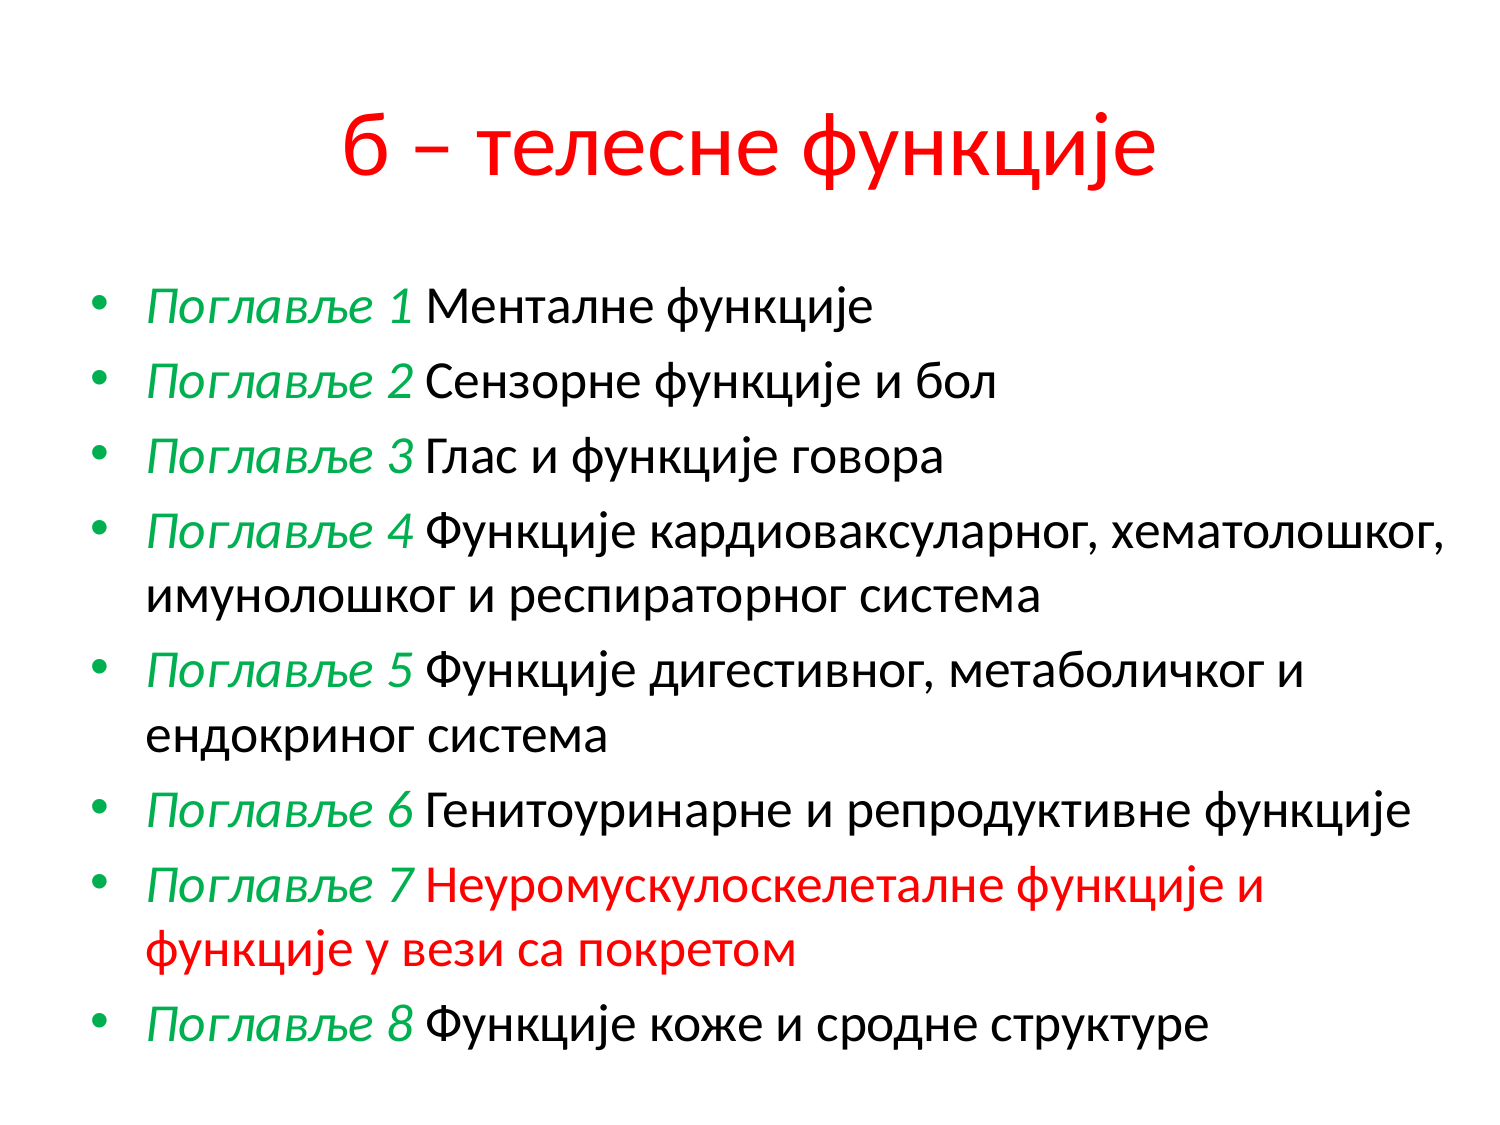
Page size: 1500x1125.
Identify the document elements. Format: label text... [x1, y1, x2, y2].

list Поглавље 1 Менталне функције Поглавље 2 Сензорне функције и бол Поглавље 3 Глас и функције говора Поглавље 4 Функције кардиоваксуларног, хематолошког, имунолошког и респираторног система Поглавље 5 Функције дигестивног, метаболичког и ендокриног система Поглавље 6 Генитоуринарне и репродуктивне функције Поглавље 7 Неуромускулоскелеталне функције и функције у вези са покретом Поглавље 8 Функције коже и сродне структуре [75, 262, 1471, 1071]
title б – телесне функције [75, 45, 1425, 233]
